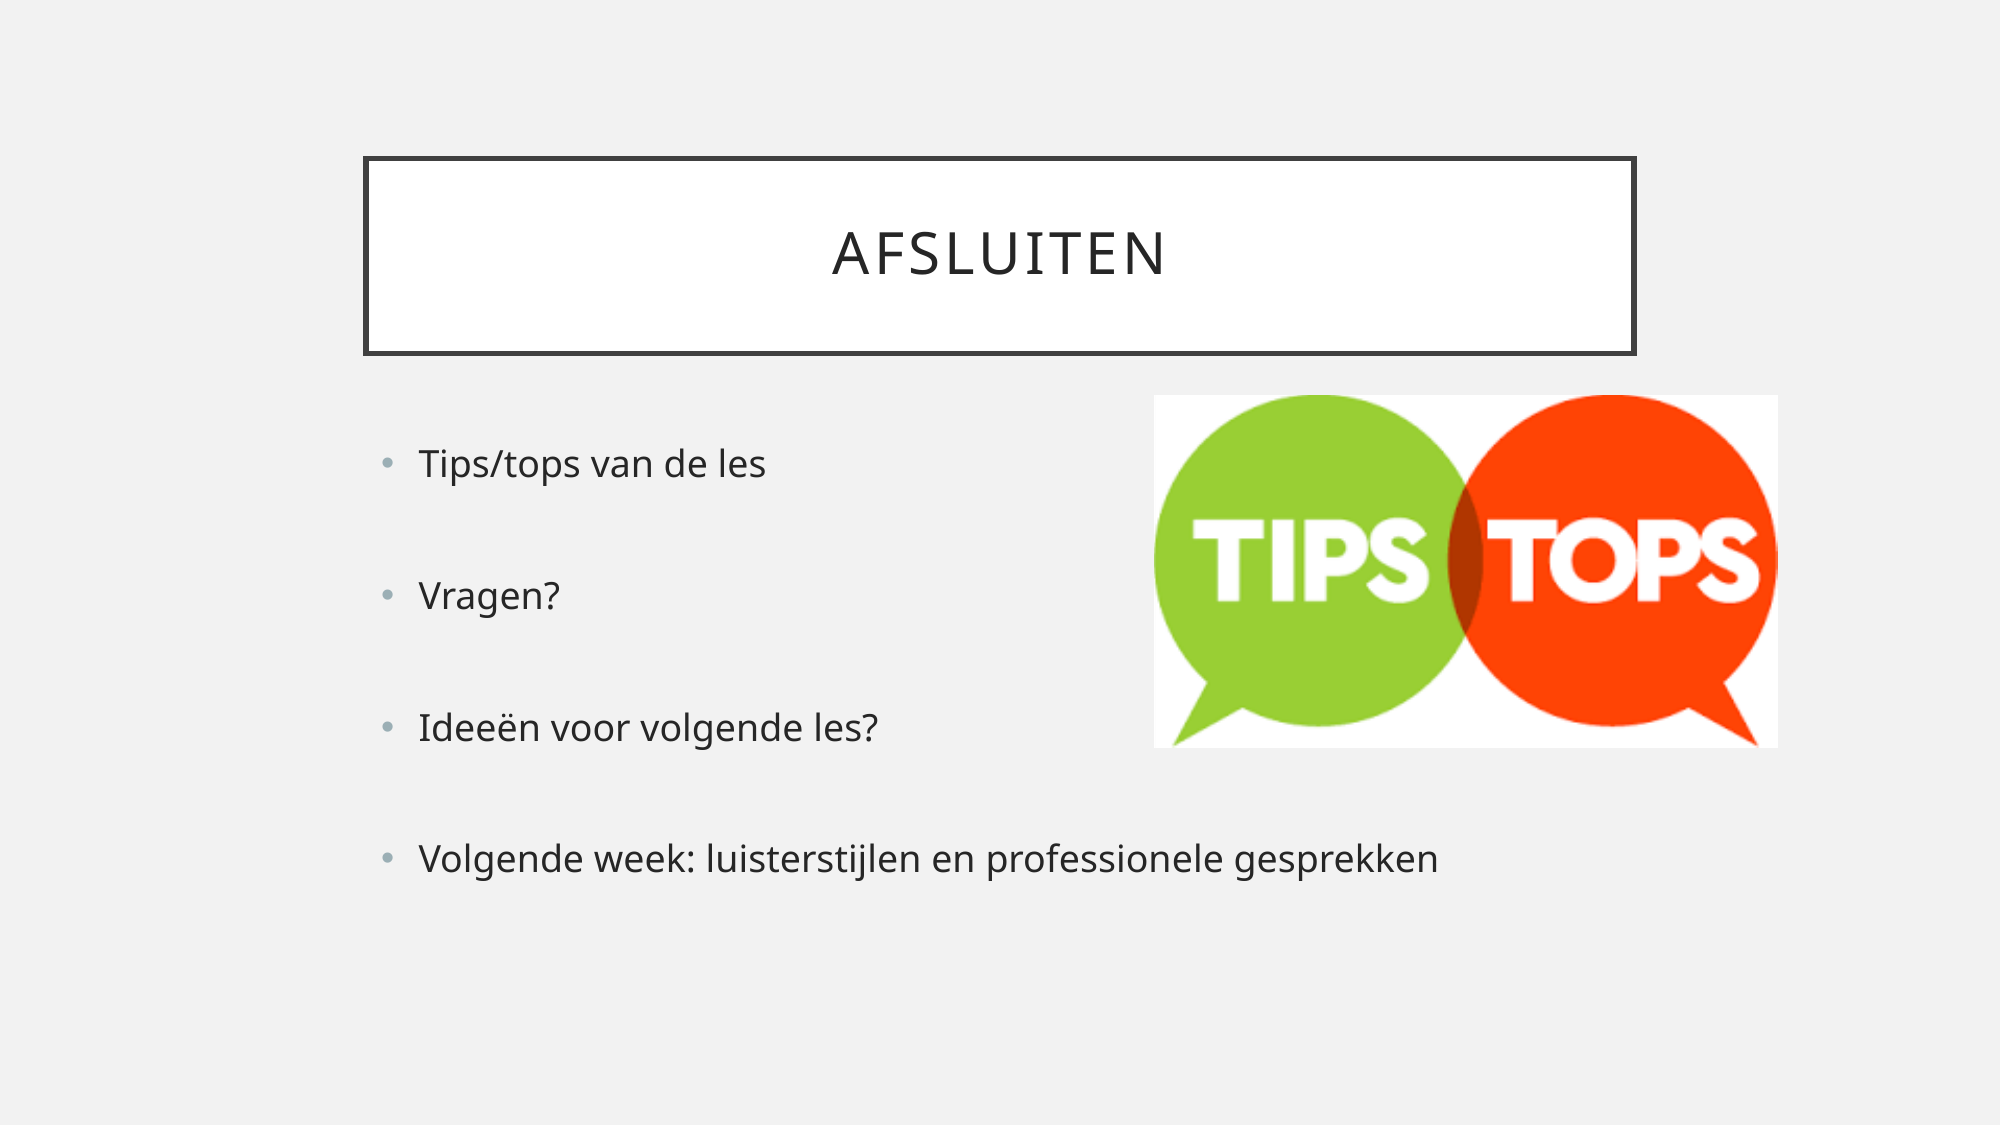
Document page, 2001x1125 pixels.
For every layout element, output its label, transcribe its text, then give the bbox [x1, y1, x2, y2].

title Afsluiten [363, 156, 1637, 356]
list Tips/tops van de les Vragen? Ideeën voor volgende les? Volgende week: luisterstijlen en professionele gesprekken [366, 432, 1634, 942]
picture [1154, 395, 1778, 749]
